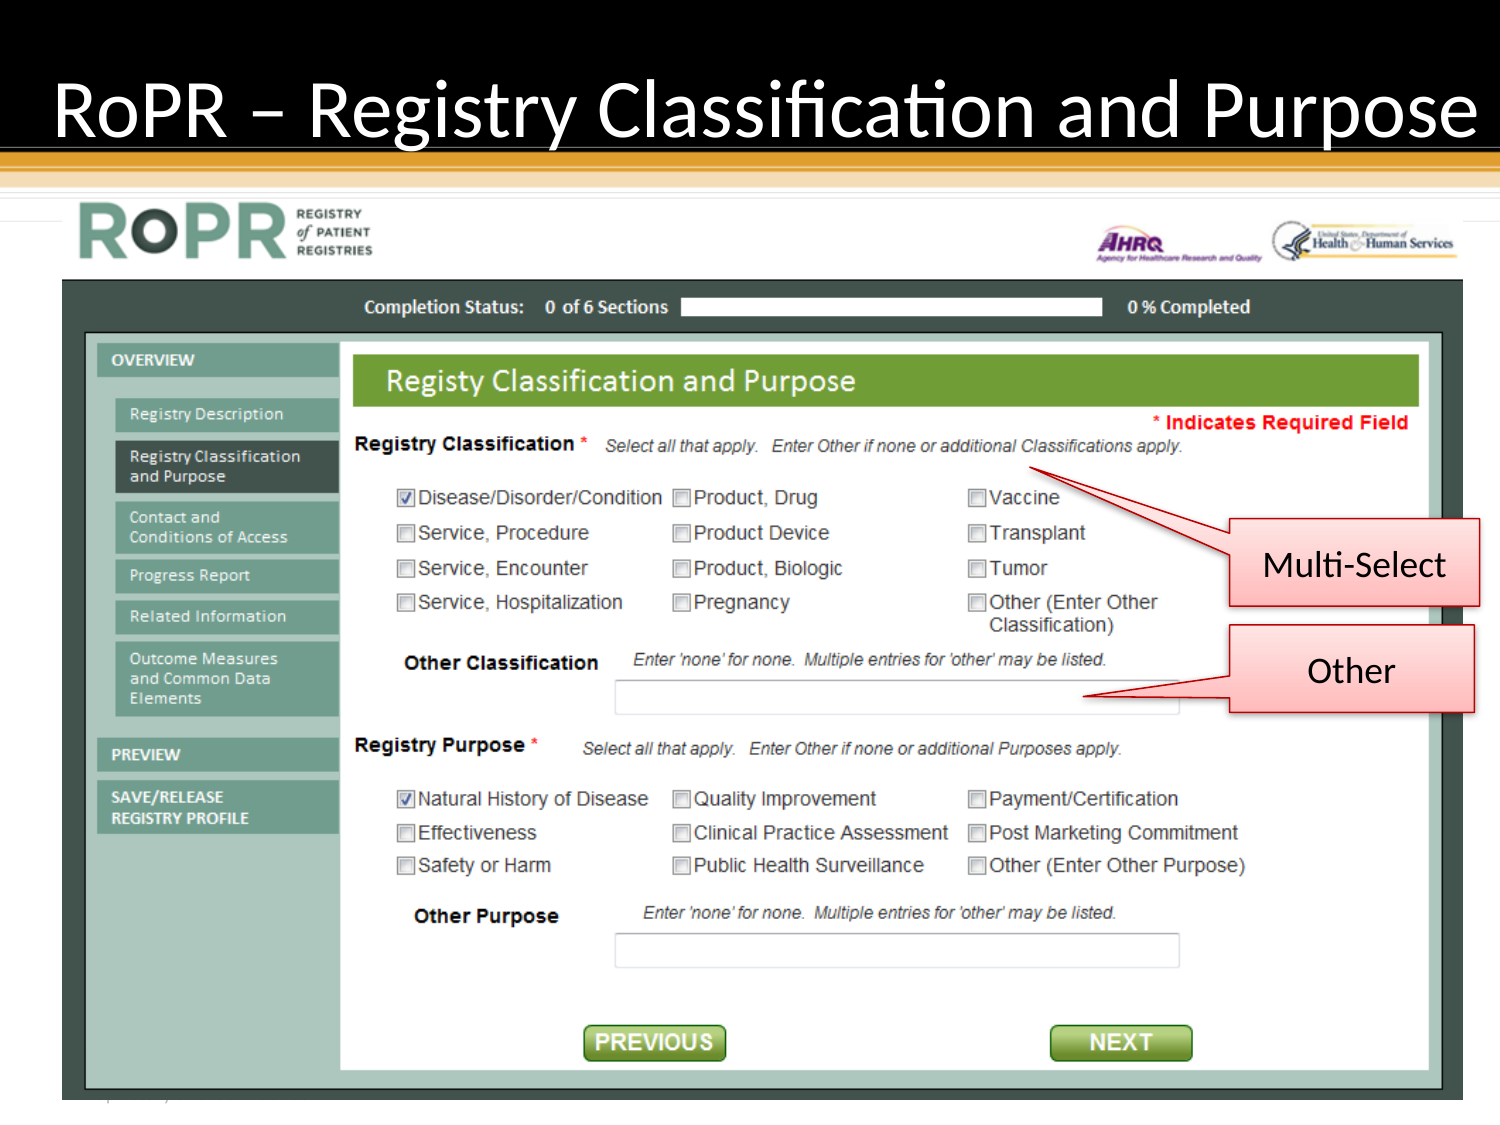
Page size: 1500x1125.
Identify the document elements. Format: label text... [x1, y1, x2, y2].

title RoPR – Registry Classification and Purpose [37, 45, 1500, 163]
picture [0, 0, 1500, 223]
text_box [62, 199, 1480, 1101]
